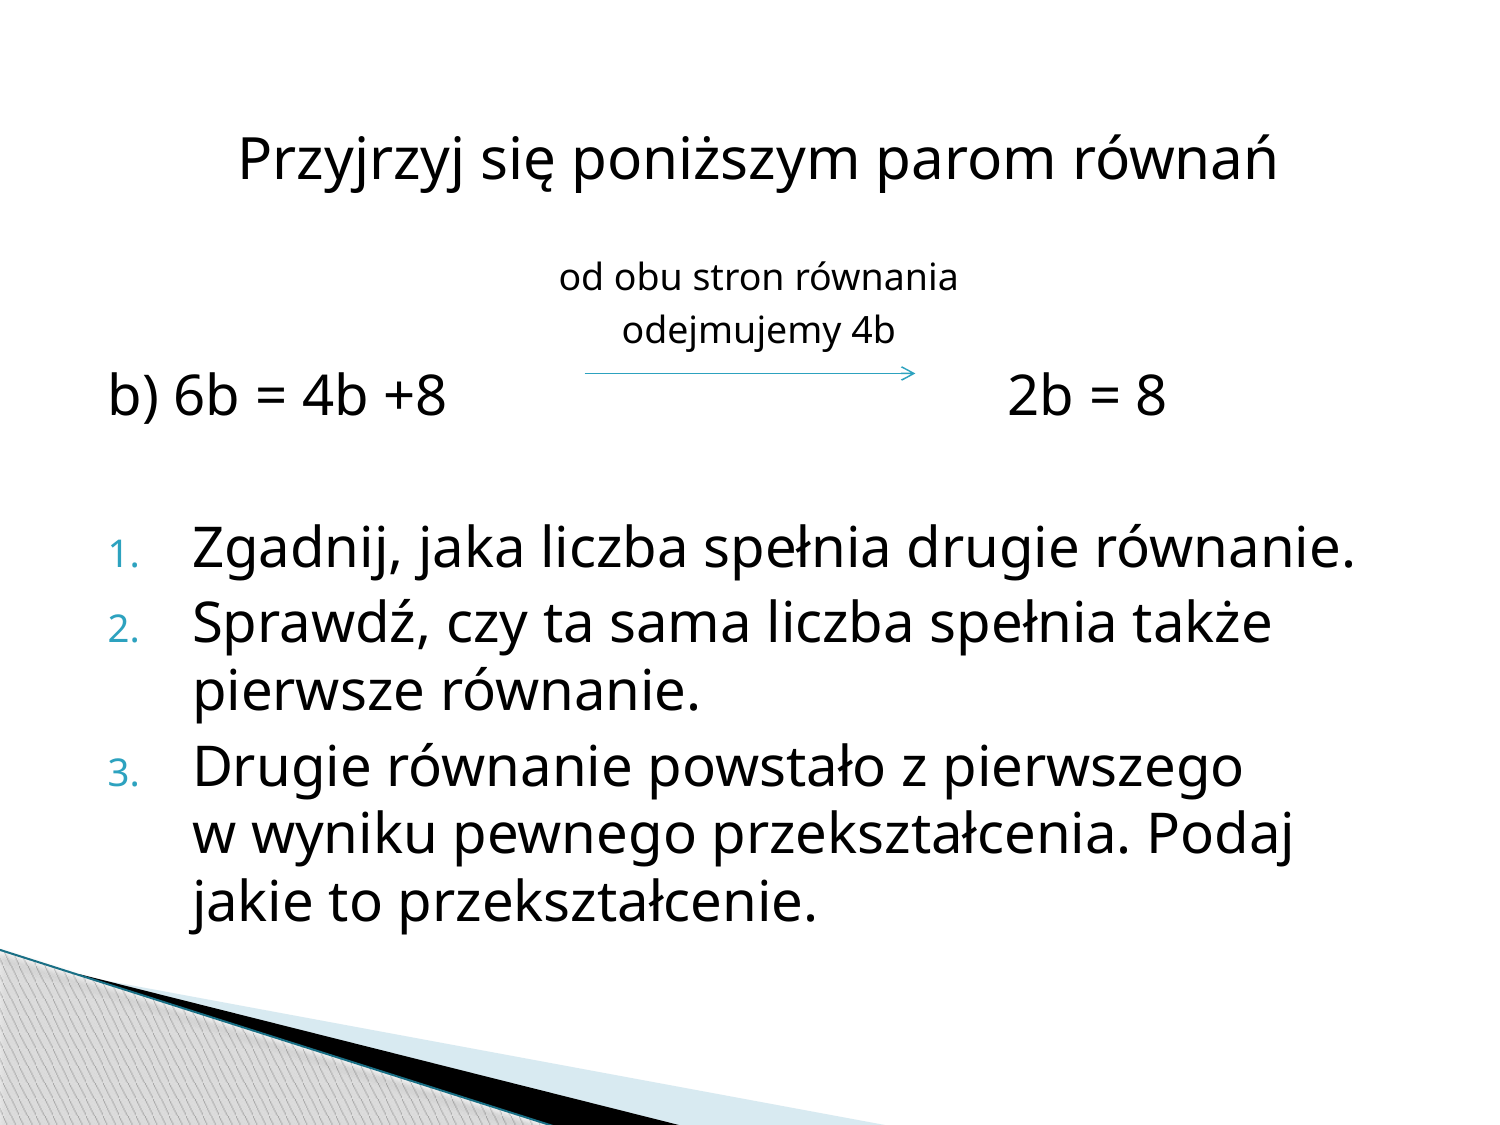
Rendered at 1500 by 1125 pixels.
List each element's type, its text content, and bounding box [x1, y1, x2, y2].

list Przyjrzyj się poniższym parom równań od obu stron równania odejmujemy 4b b) 6b = 4b +8 2b = 8 Zgadnij, jaka liczba spełnia drugie równanie. Sprawdź, czy ta sama liczba spełnia także pierwsze równanie. Drugie równanie powstało z pierwszego w wyniku pewnego przekształcenia. Podaj jakie to przekształcenie. [75, 113, 1425, 986]
